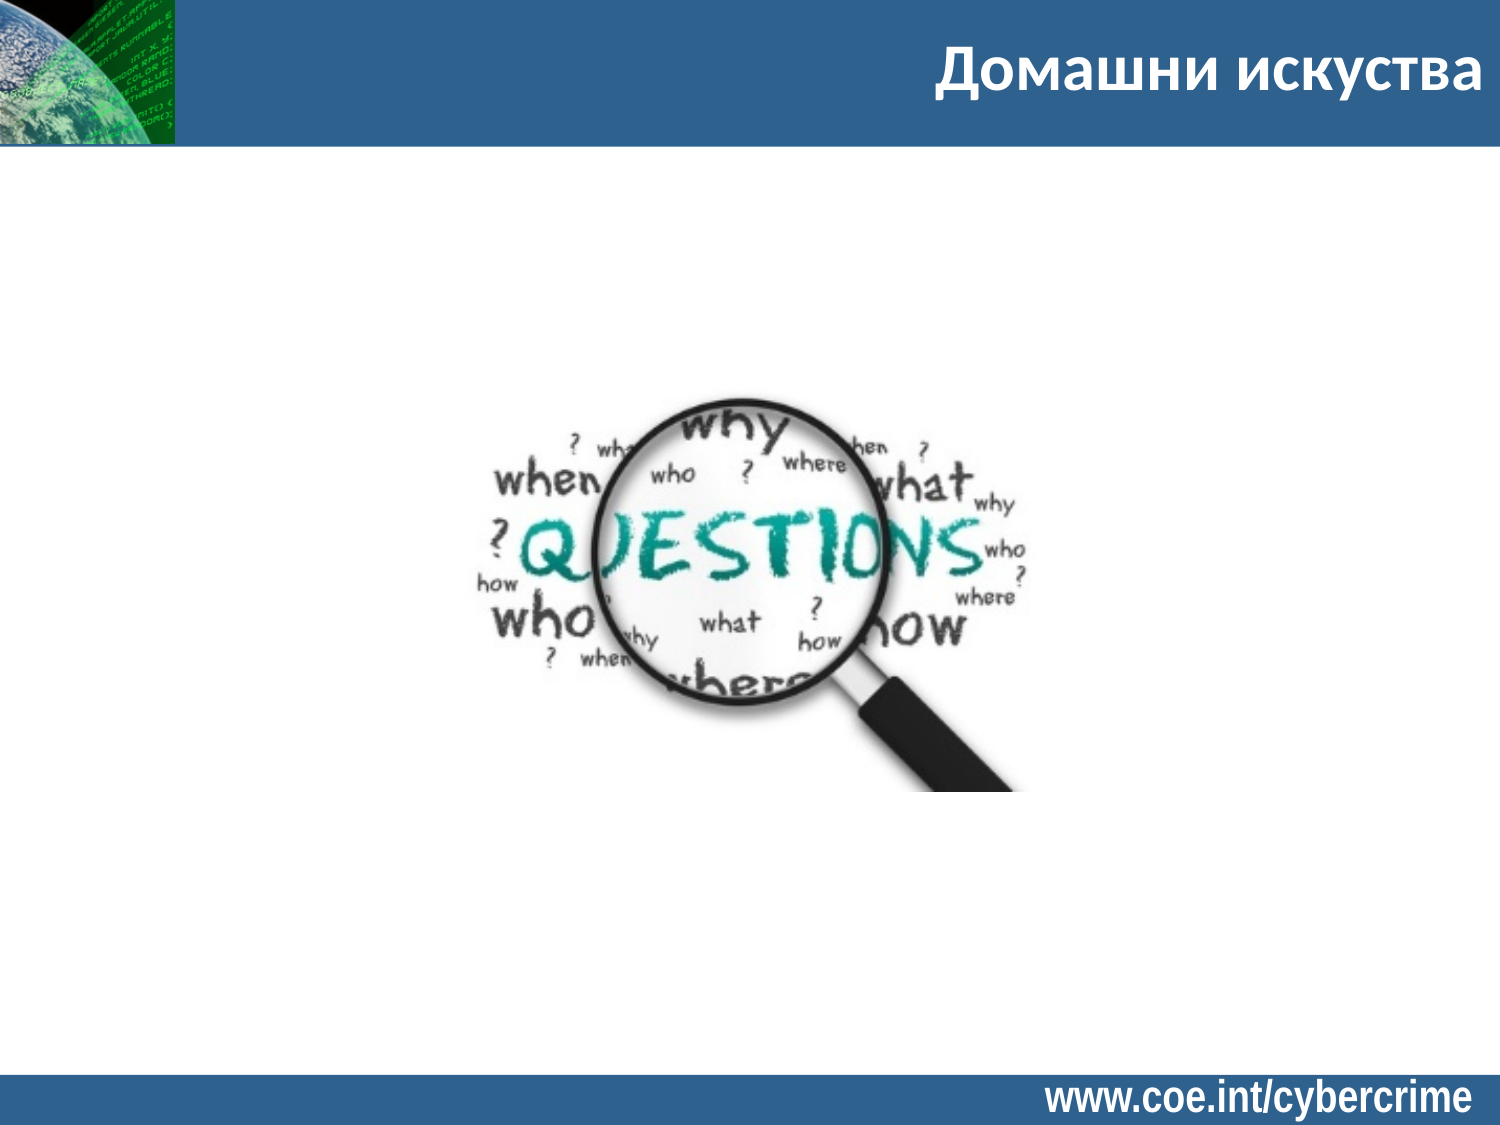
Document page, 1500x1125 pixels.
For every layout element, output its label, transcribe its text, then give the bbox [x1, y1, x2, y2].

picture [0, 0, 175, 144]
text_box www.coe.int/cybercrime [1030, 1059, 1500, 1125]
picture [443, 332, 1057, 793]
text_box [0, 1073, 1030, 1125]
text_box Домашни искуства [177, 0, 1500, 149]
